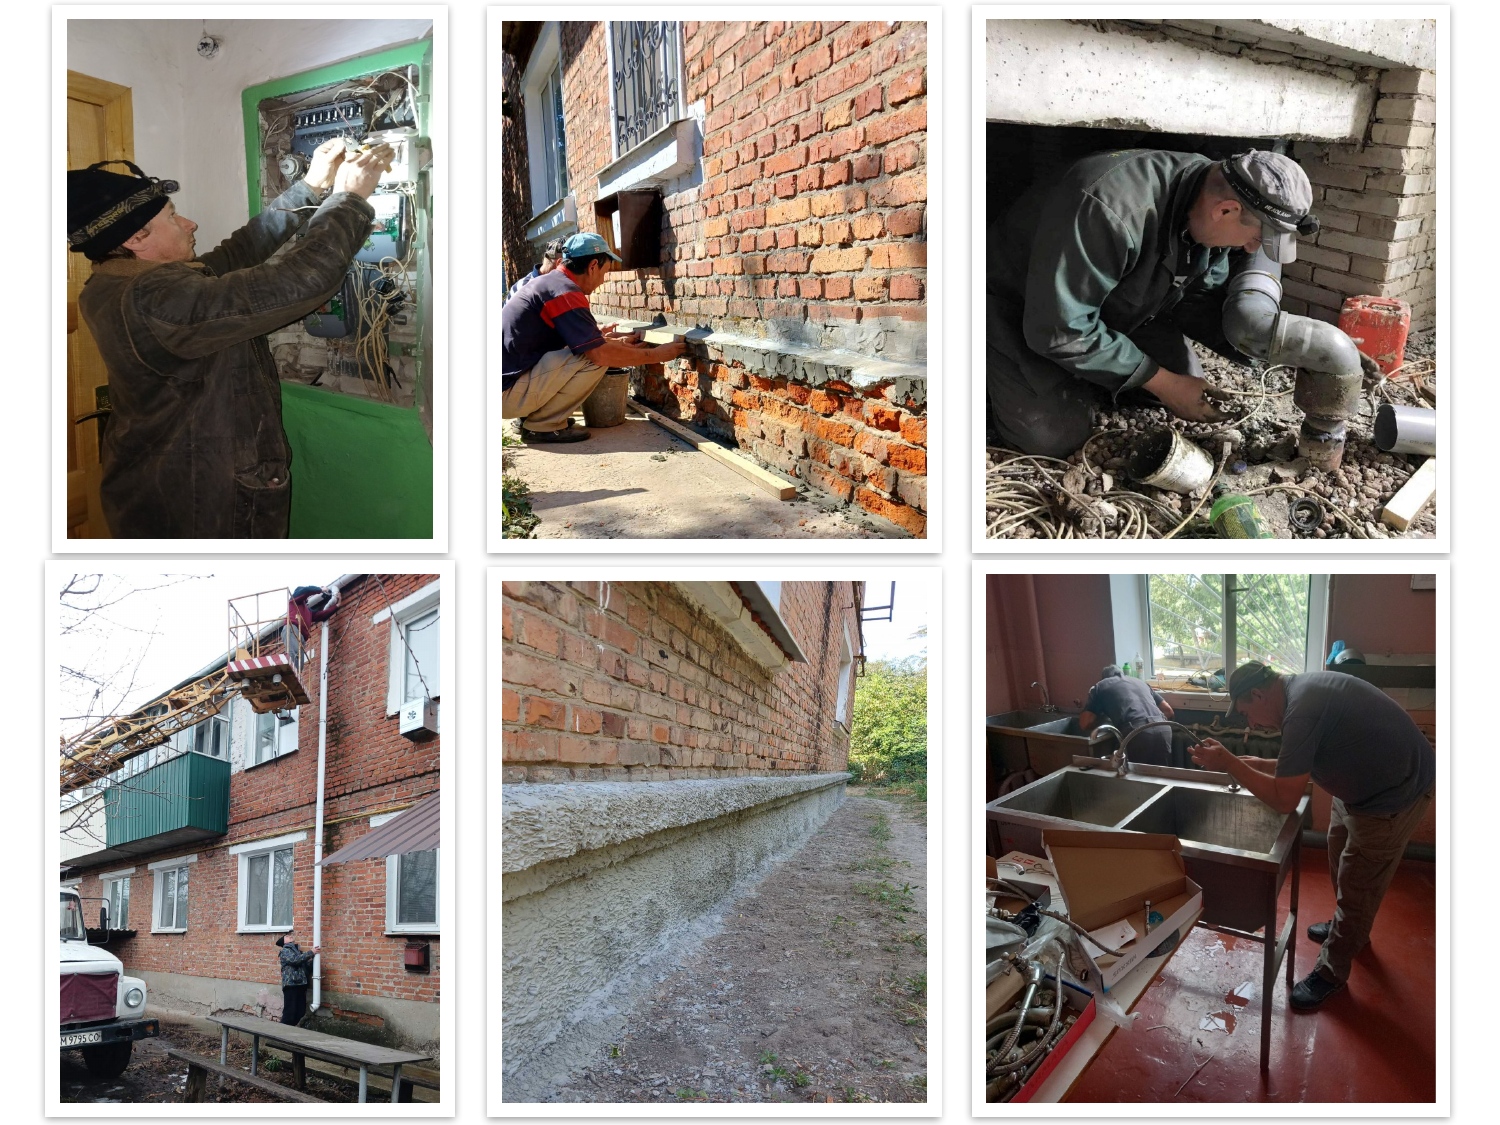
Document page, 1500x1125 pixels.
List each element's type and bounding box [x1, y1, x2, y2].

picture [501, 581, 928, 1104]
picture [59, 573, 441, 1104]
picture [985, 18, 1437, 540]
picture [501, 20, 928, 540]
picture [985, 573, 1437, 1104]
picture [66, 18, 434, 540]
